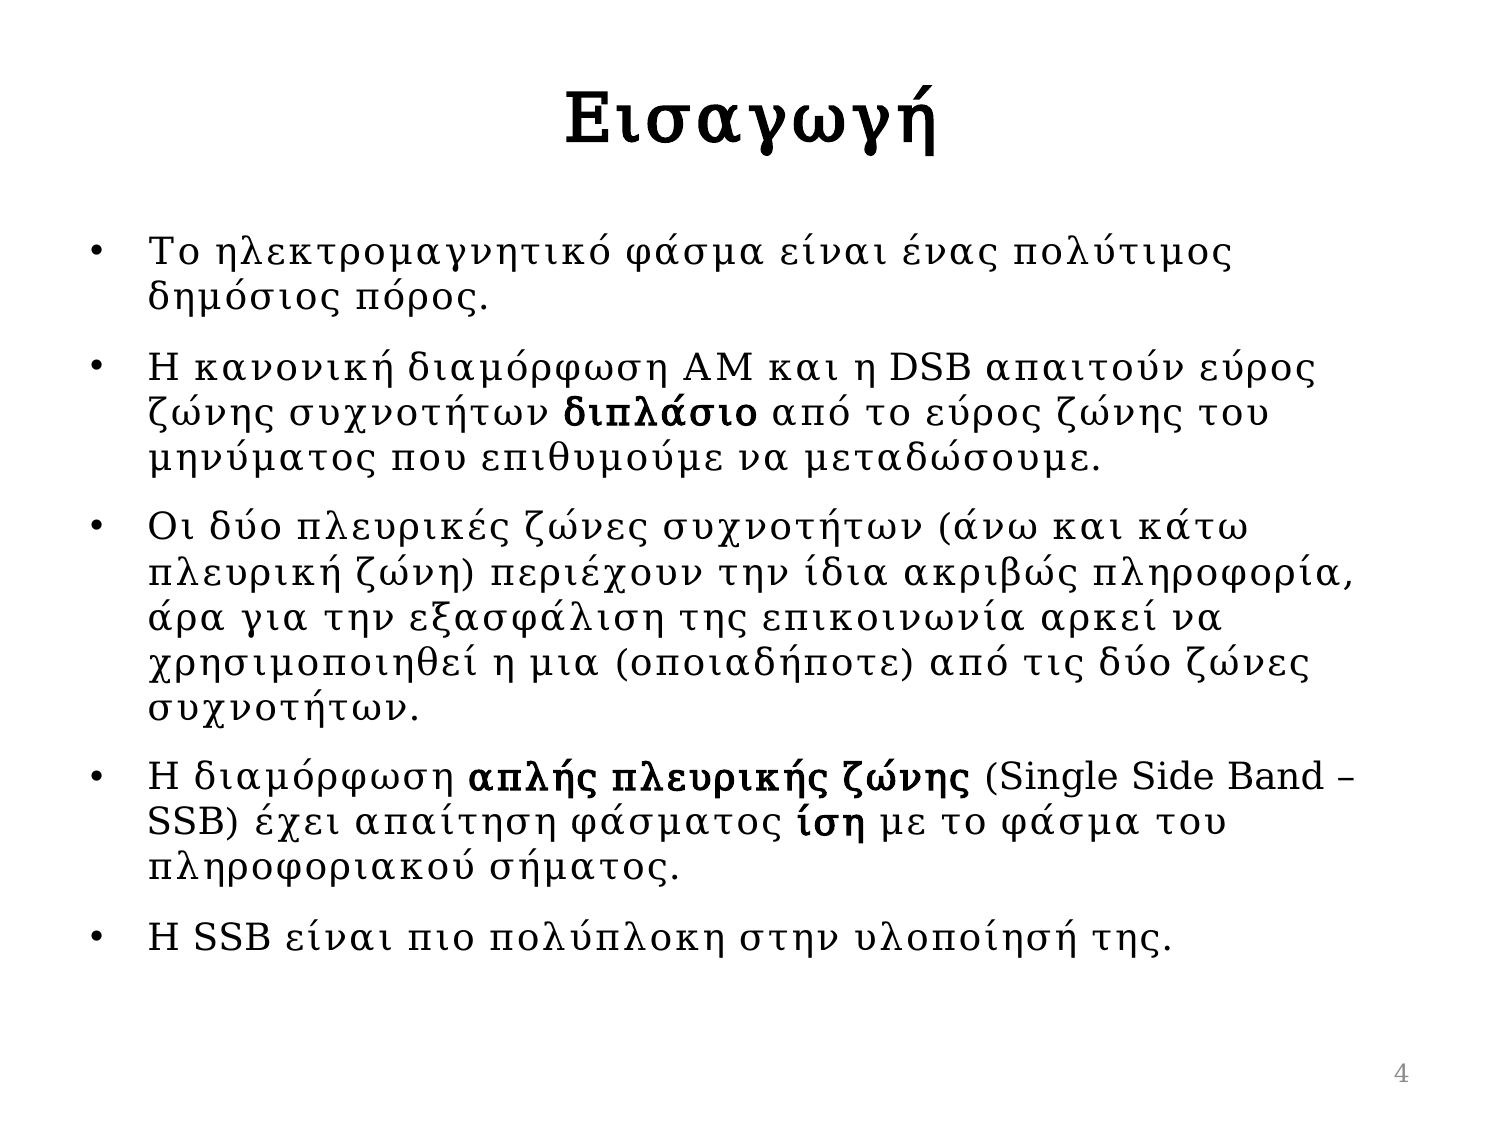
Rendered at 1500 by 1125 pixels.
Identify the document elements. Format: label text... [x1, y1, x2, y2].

title Εισαγωγή [75, 20, 1425, 209]
list Το ηλεκτρομαγνητικό φάσμα είναι ένας πολύτιμος δημόσιος πόρος. Η κανονική διαμόρφωση ΑΜ και η DSB απαιτούν εύρος ζώνης συχνοτήτων διπλάσιο από το εύρος ζώνης του μηνύματος που επιθυμούμε να μεταδώσουμε. Οι δύο πλευρικές ζώνες συχνοτήτων (άνω και κάτω πλευρική ζώνη) περιέχουν την ίδια ακριβώς πληροφορία, άρα για την εξασφάλιση της επικοινωνία αρκεί να χρησιμοποιηθεί η μια (οποιαδήποτε) από τις δύο ζώνες συχνοτήτων. Η διαμόρφωση απλής πλευρικής ζώνης (Single Side Band – SSB) έχει απαίτηση φάσματος ίση με το φάσμα του πληροφοριακού σήματος. Η SSB είναι πιο πολύπλοκη στην υλοποίησή της. [75, 219, 1425, 1035]
slide_number 4 [1222, 1042, 1425, 1103]
